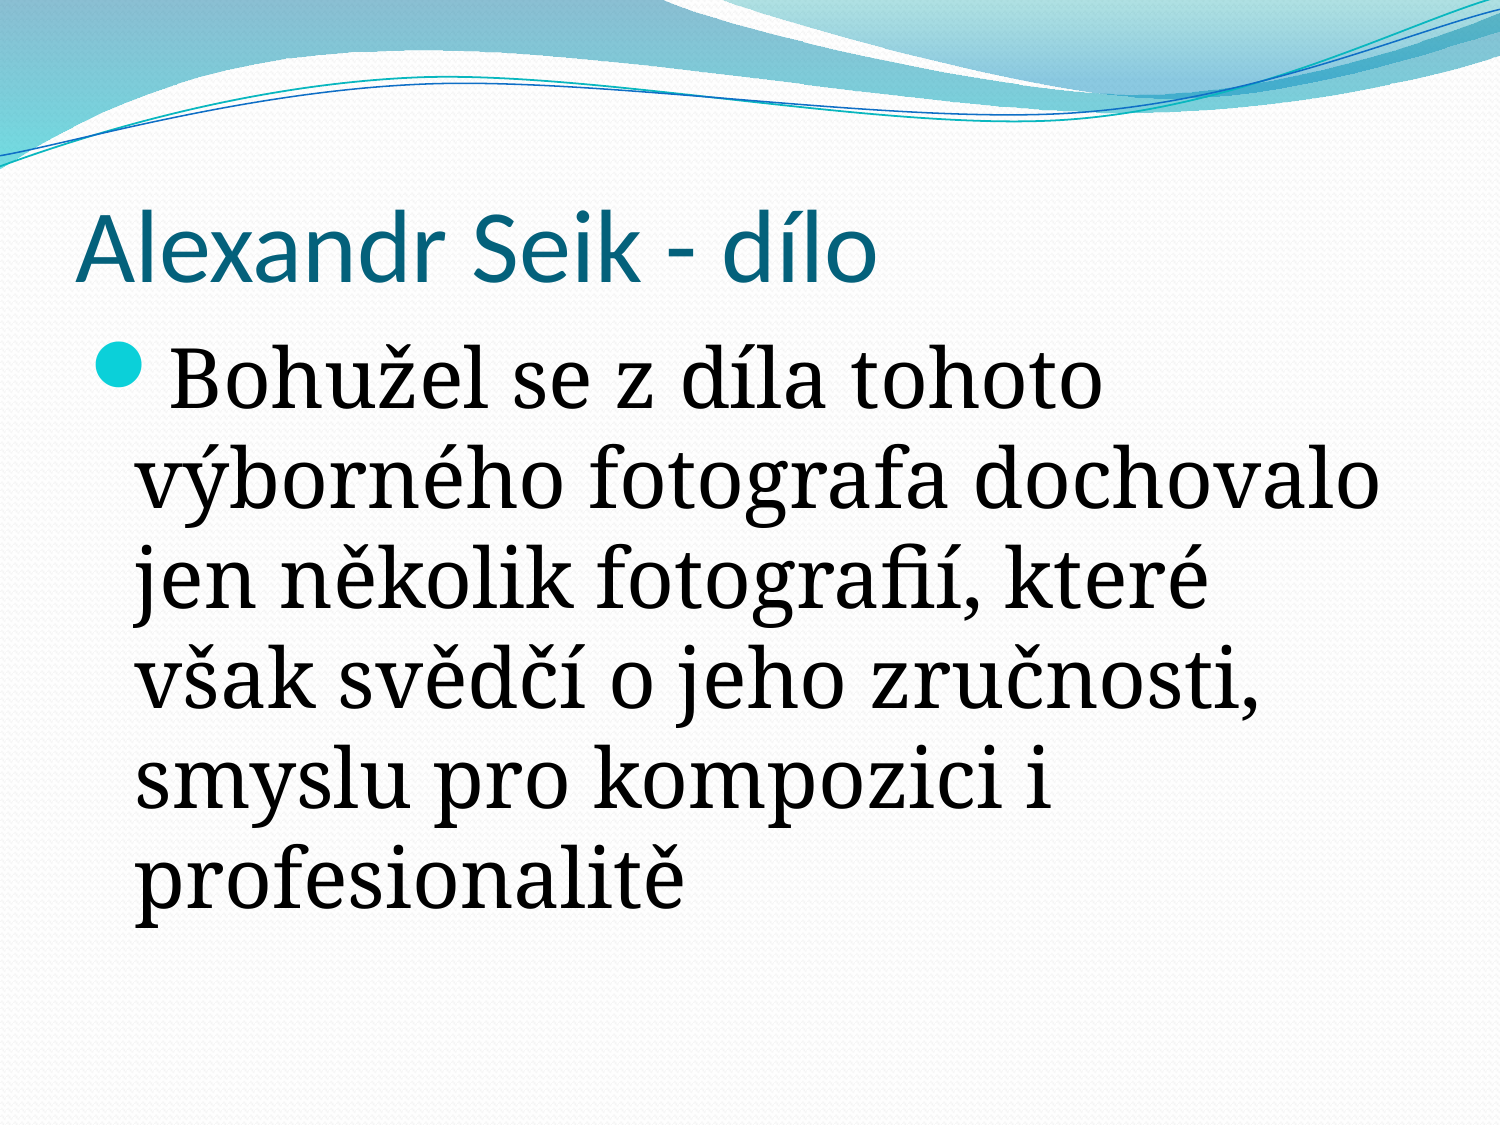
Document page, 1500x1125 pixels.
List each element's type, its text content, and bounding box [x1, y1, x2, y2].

list Bohužel se z díla tohoto výborného fotografa dochovalo jen několik fotografií, které však svědčí o jeho zručnosti, smyslu pro kompozici i profesionalitě [75, 317, 1425, 1038]
title Alexandr Seik - dílo [75, 115, 1425, 303]
